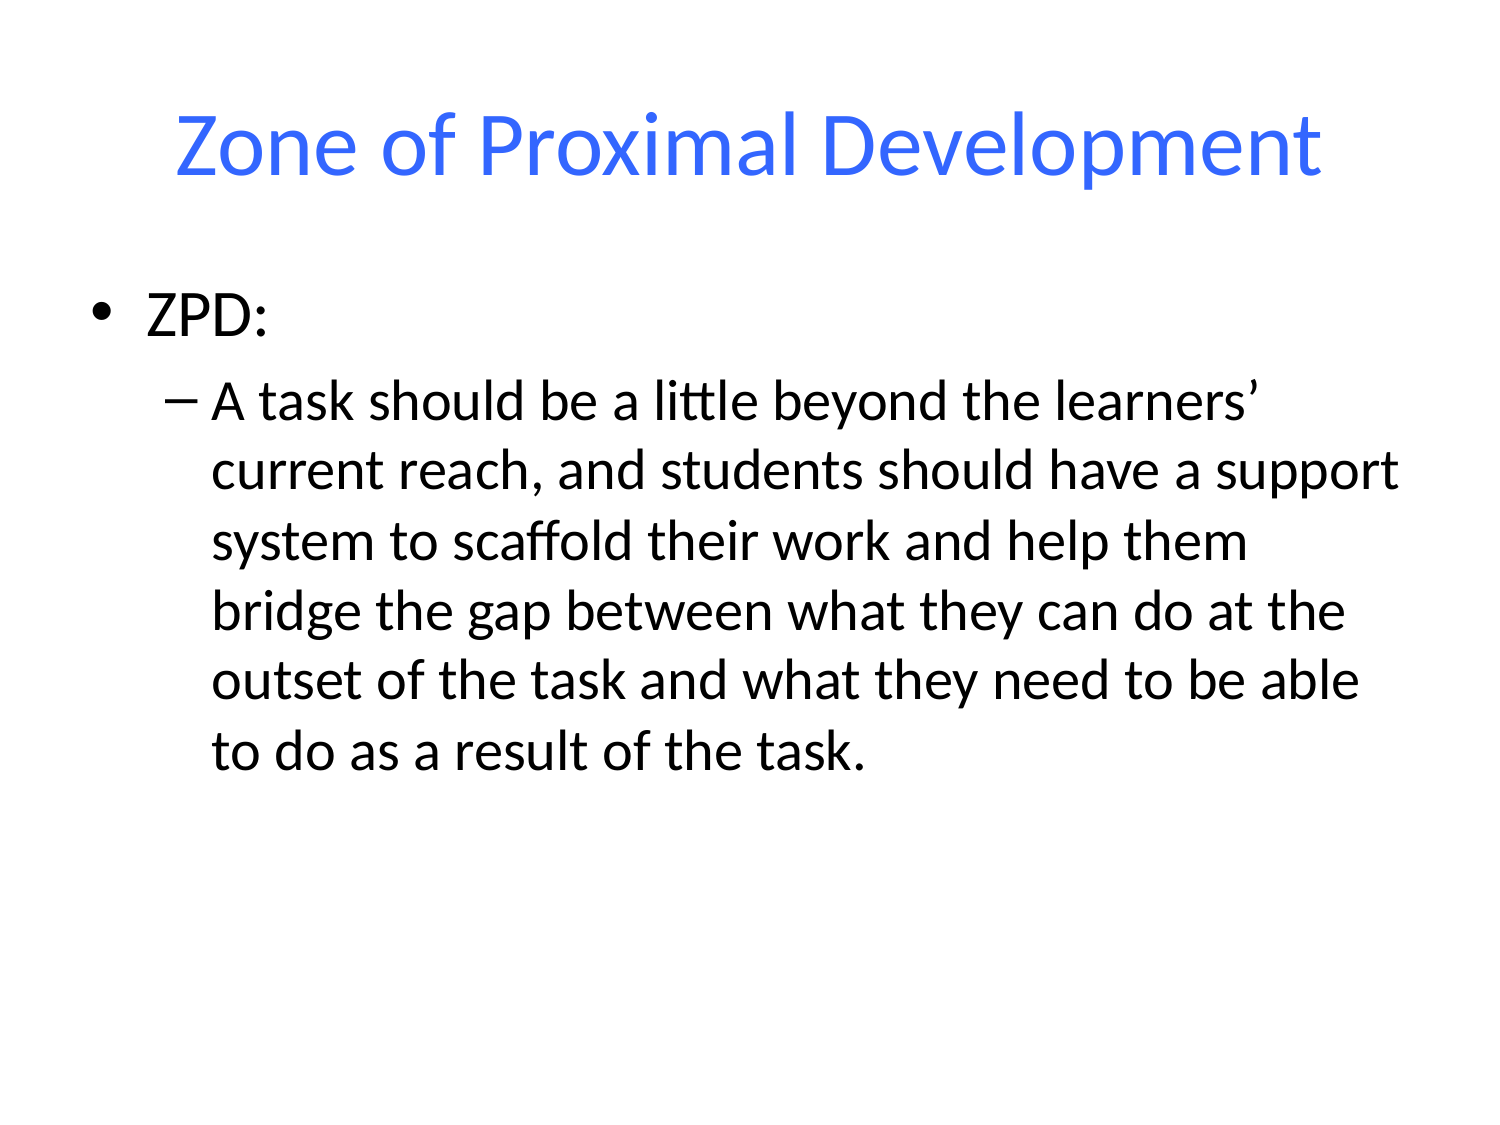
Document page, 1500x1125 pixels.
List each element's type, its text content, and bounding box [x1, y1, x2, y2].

title Zone of Proximal Development [75, 45, 1425, 233]
list ZPD: A task should be a little beyond the learners’ current reach, and students should have a support system to scaffold their work and help them bridge the gap between what they can do at the outset of the task and what they need to be able to do as a result of the task. [75, 262, 1425, 1005]
